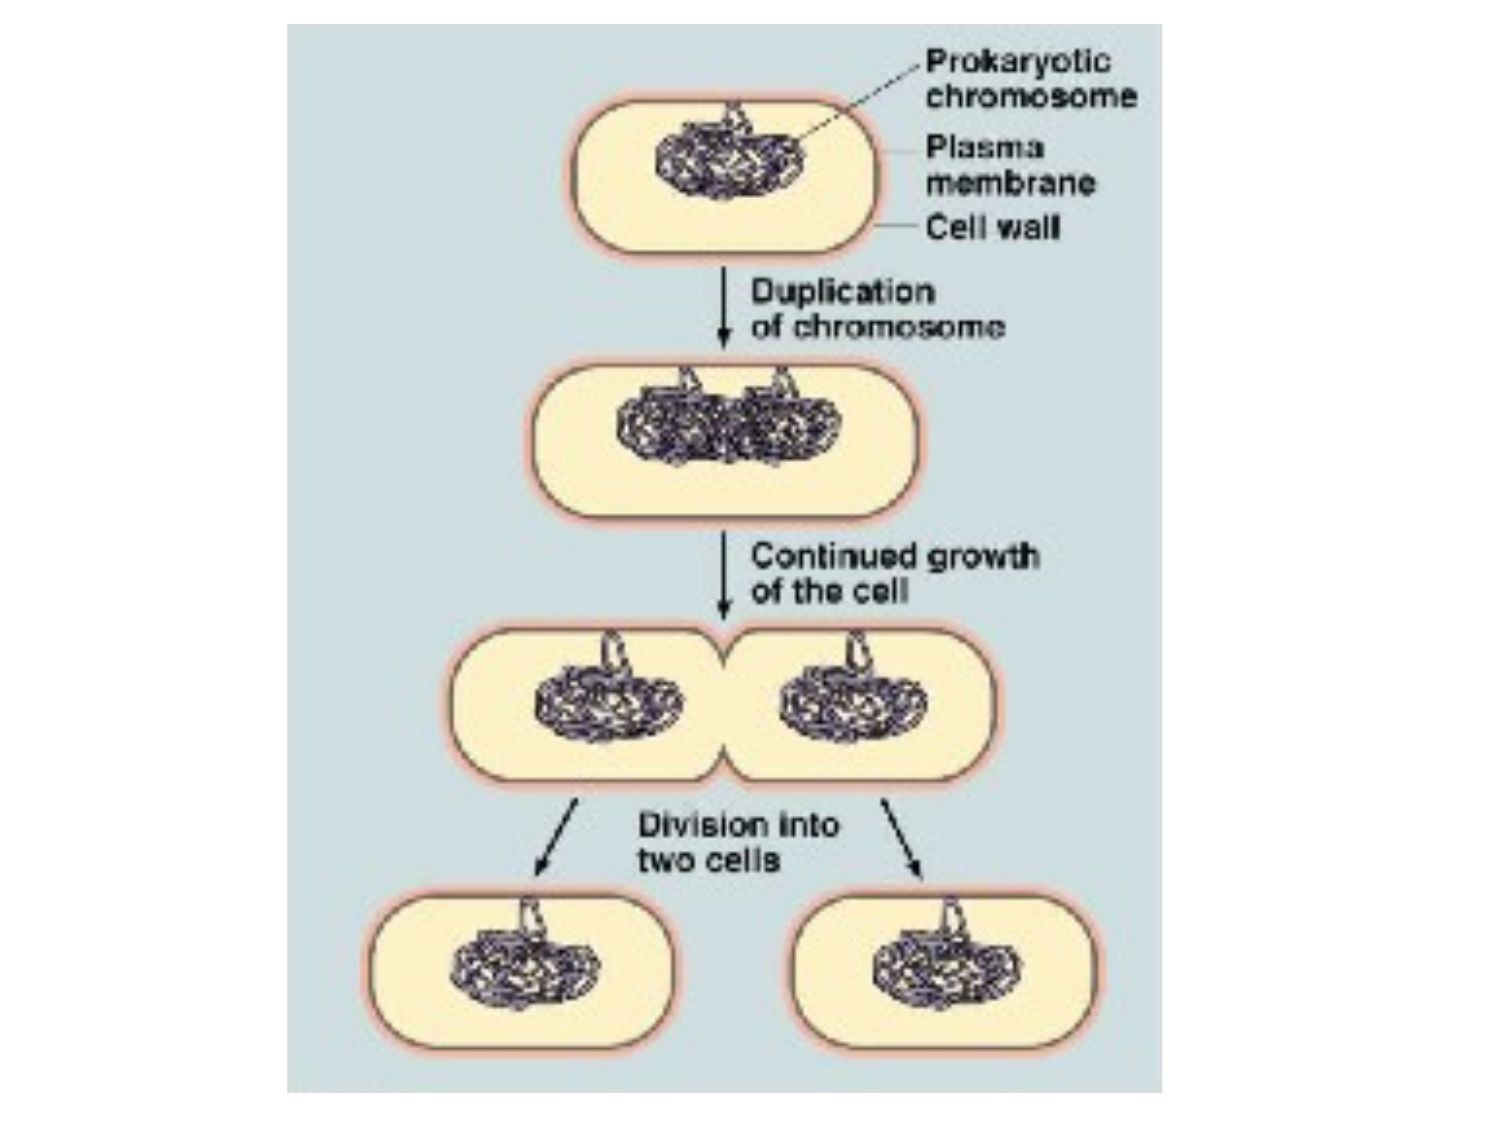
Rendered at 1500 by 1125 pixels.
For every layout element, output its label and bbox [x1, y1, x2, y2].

list [287, 24, 1163, 1094]
